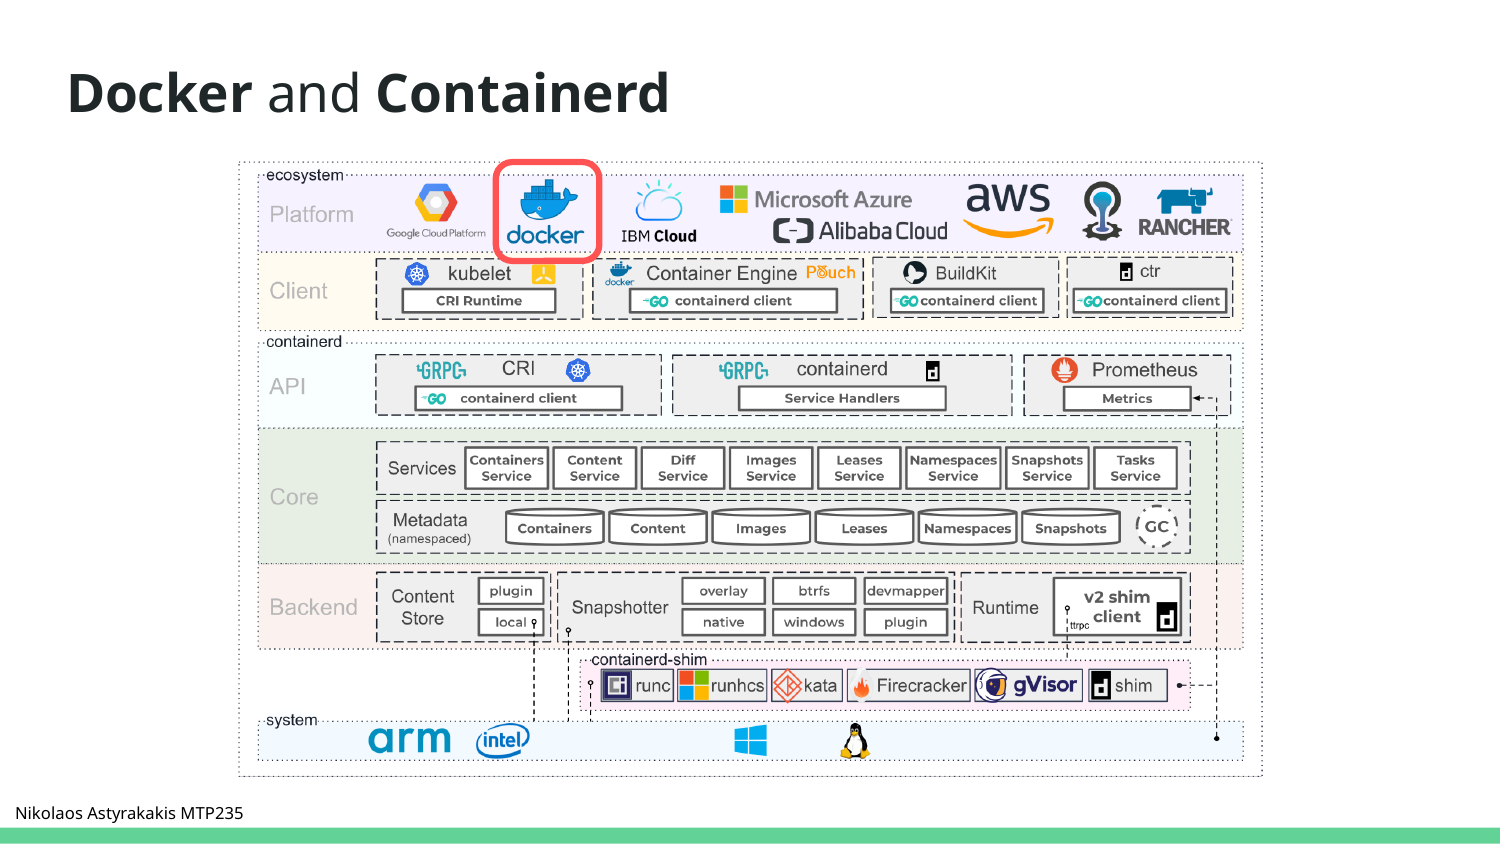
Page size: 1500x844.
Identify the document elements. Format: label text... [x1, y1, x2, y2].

text_box Nikolaos Astyrakakis MTP235 [0, 793, 1247, 834]
title Docker and Containerd [51, 44, 1449, 139]
picture [234, 156, 1266, 782]
